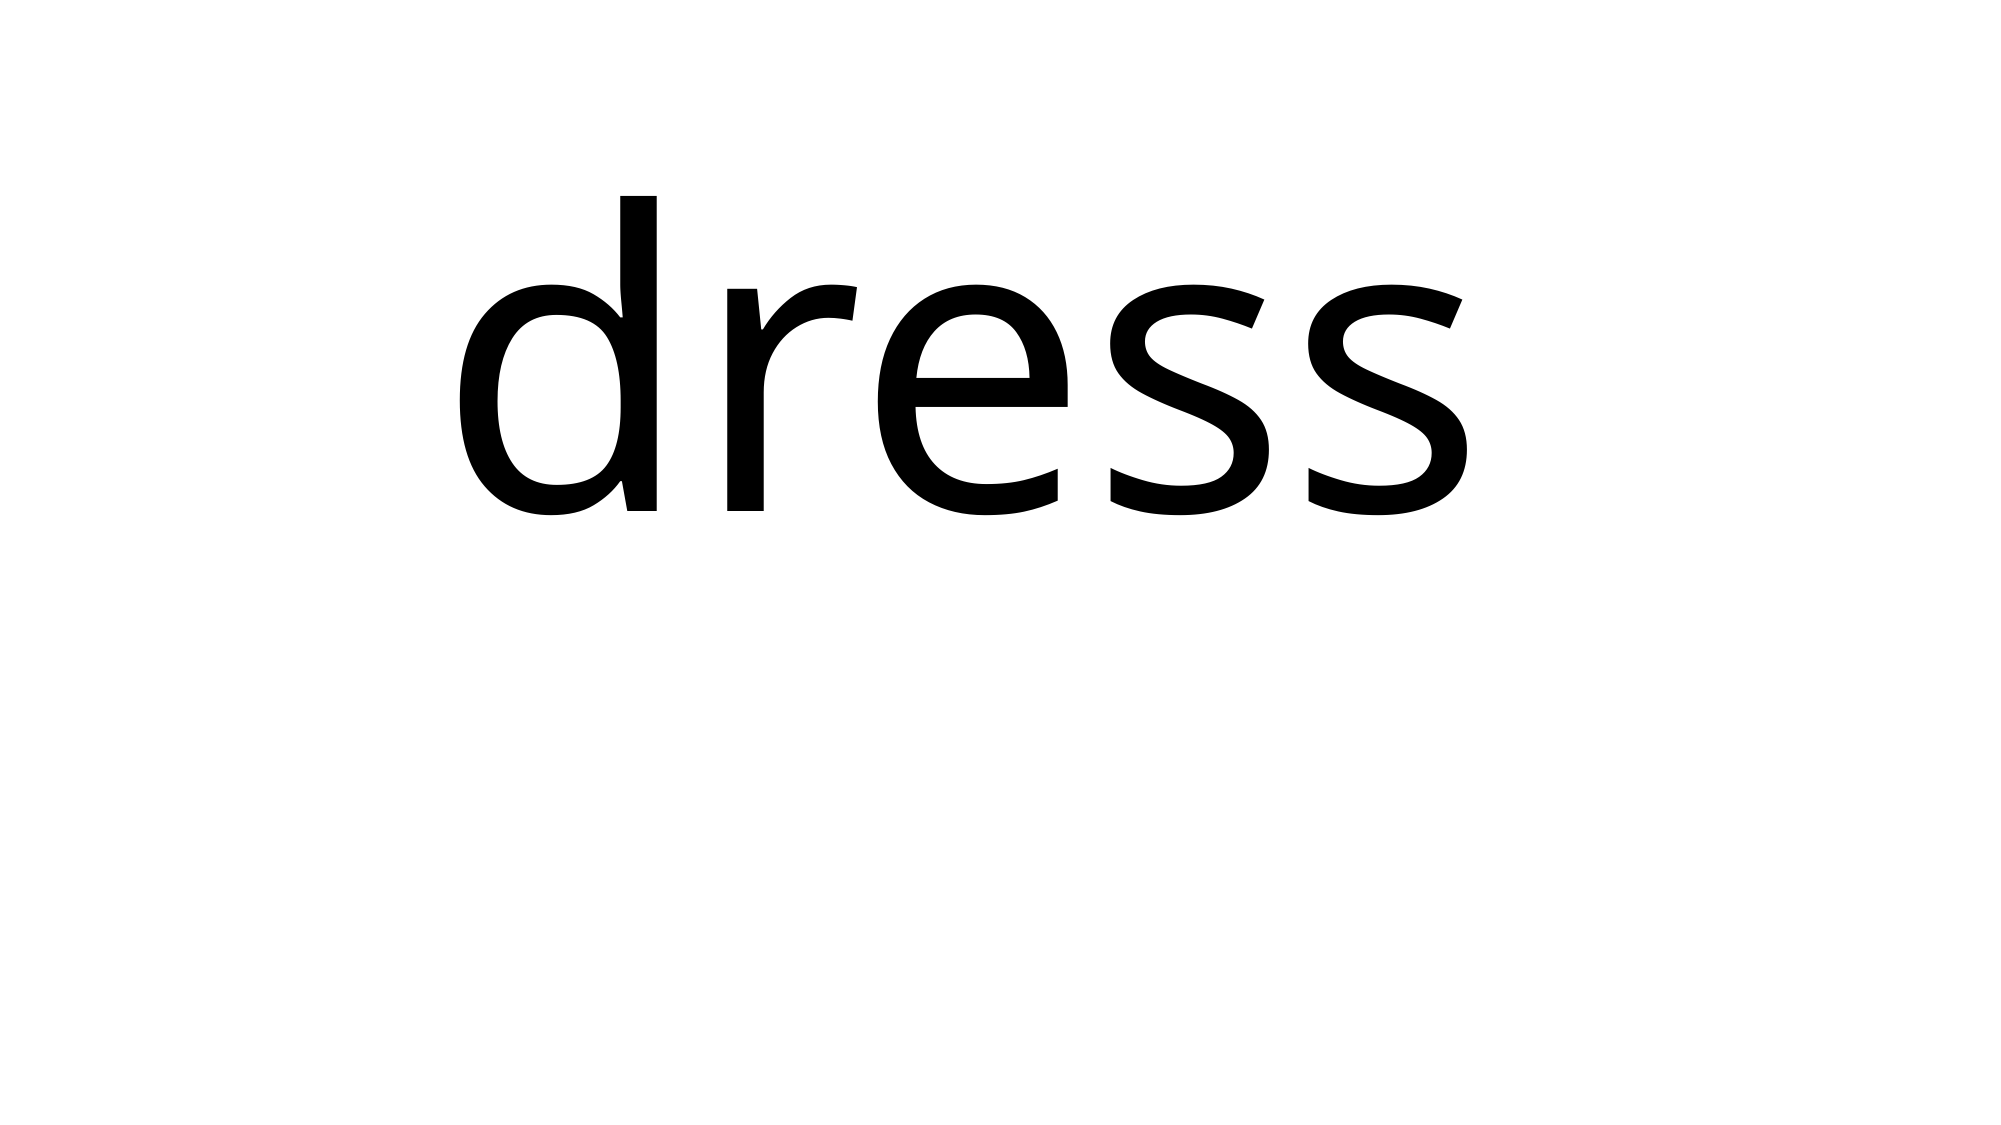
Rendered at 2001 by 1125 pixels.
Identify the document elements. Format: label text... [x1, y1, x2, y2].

text_box dress [95, 89, 1829, 603]
